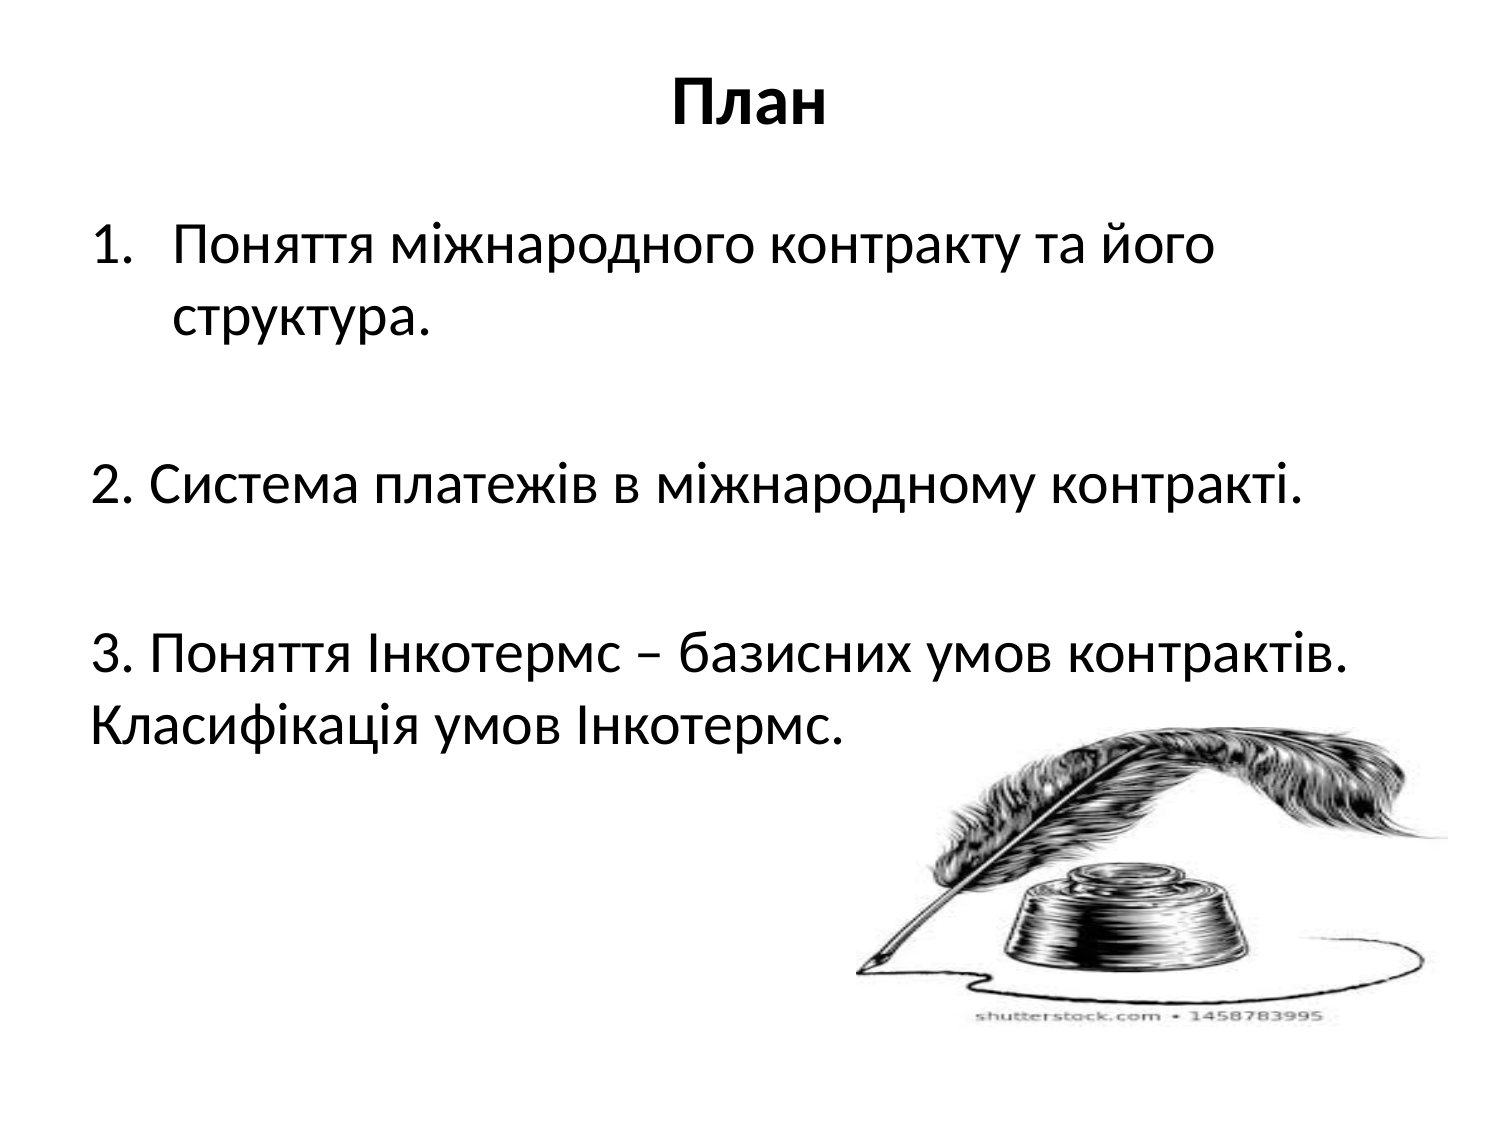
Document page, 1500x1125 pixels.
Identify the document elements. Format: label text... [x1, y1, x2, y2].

list Поняття міжнародного контракту та його структура. 2. Система платежів в міжнародному контракті. 3. Поняття Інкотермс – базисних умов контрактів. Класифікація умов Інкотермс. [75, 196, 1425, 776]
picture [855, 727, 1449, 1027]
title План [75, 45, 1425, 196]
